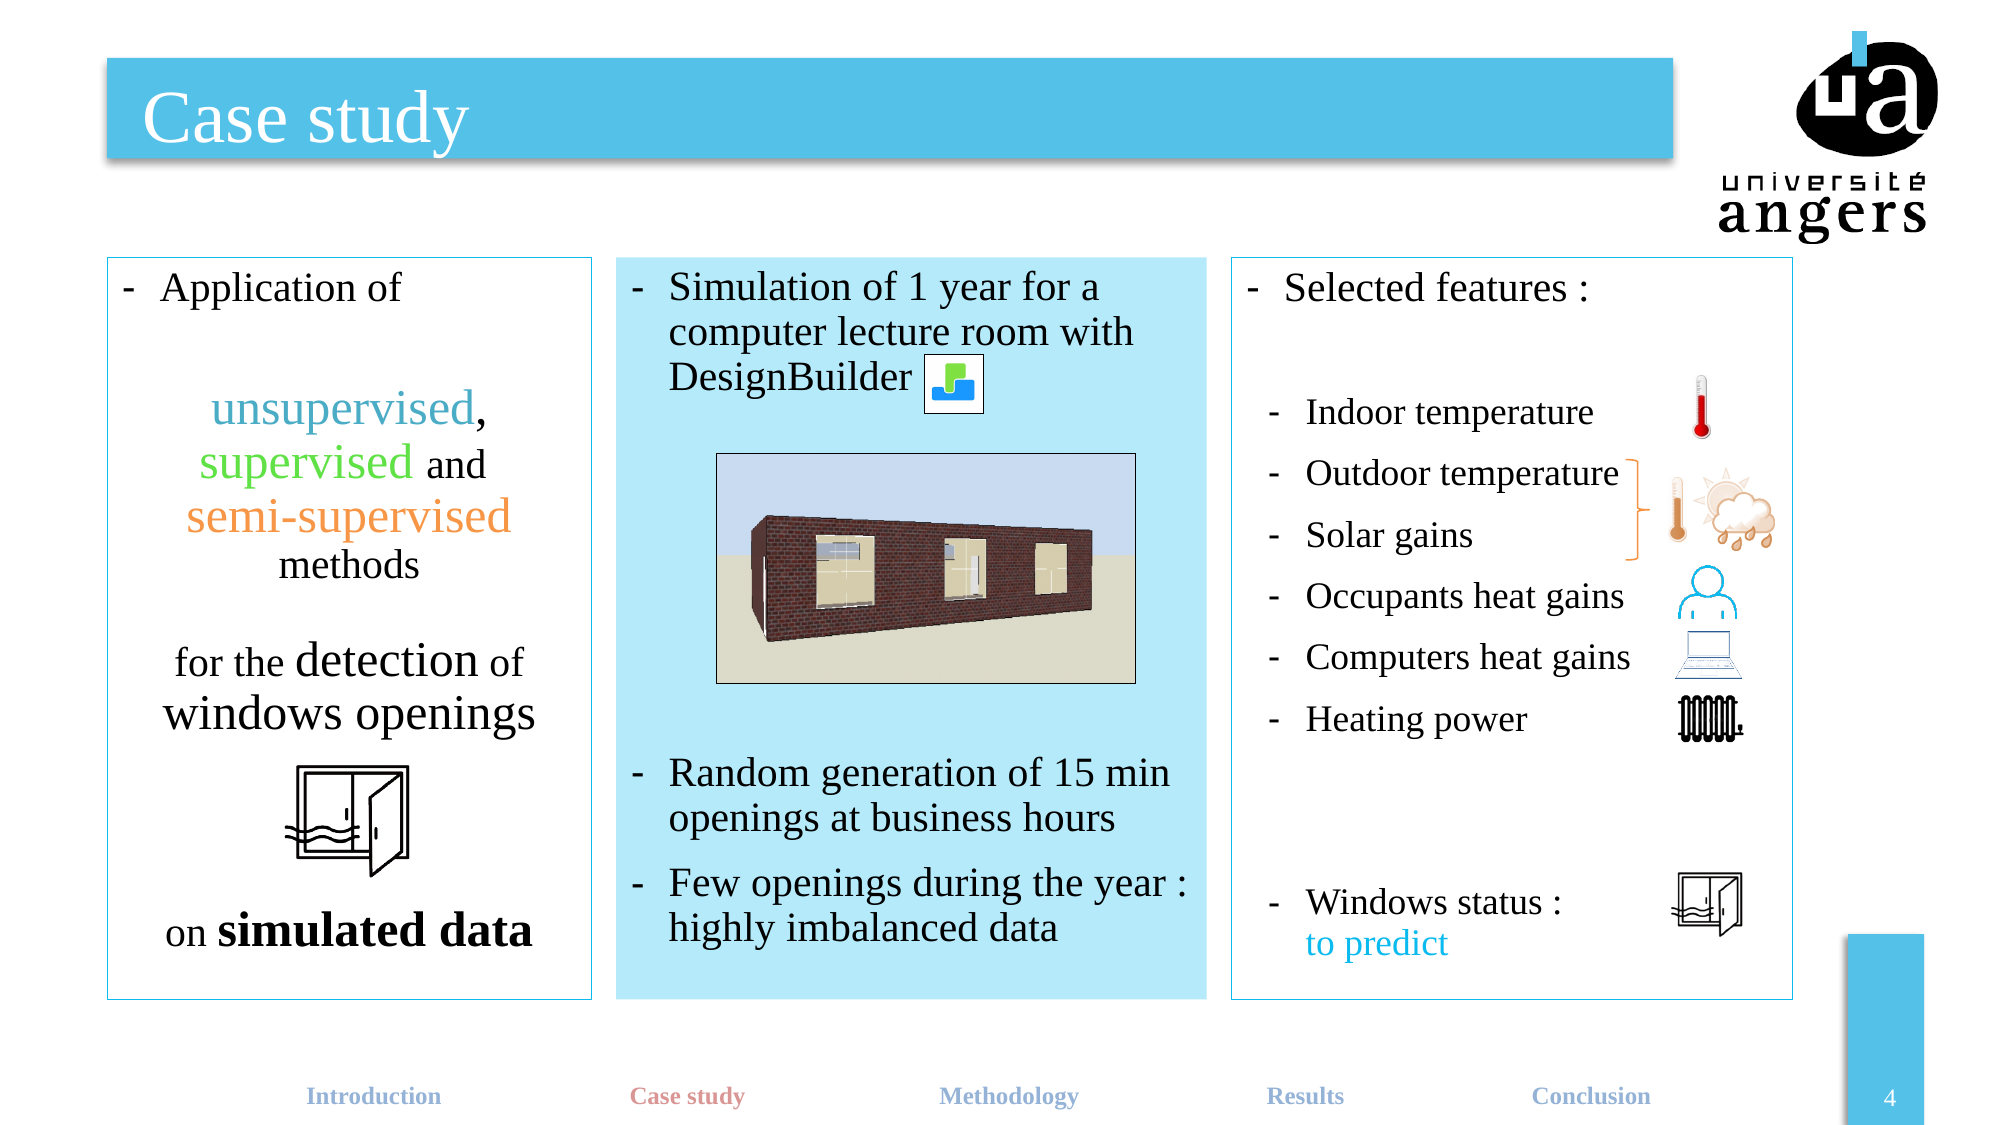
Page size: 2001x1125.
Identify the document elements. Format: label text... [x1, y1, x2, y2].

slide_number 4 [1848, 1085, 1926, 1118]
picture [1719, 31, 1938, 244]
picture [1838, 931, 1928, 1125]
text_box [1625, 374, 1775, 948]
title Case study [107, 57, 1674, 159]
text_box Introduction Case study Methodology Results Conclusion [291, 1072, 1709, 1117]
text_box Selected features : Indoor temperature Outdoor temperature Solar gains Occupants heat gains Computers heat gains Heating power Windows status : to predict [1231, 257, 1793, 1000]
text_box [615, 257, 1207, 1000]
picture [267, 730, 434, 897]
text_box Application of unsupervised, supervised and semi-supervised methods for the detection of windows openings on simulated data [107, 257, 592, 1000]
